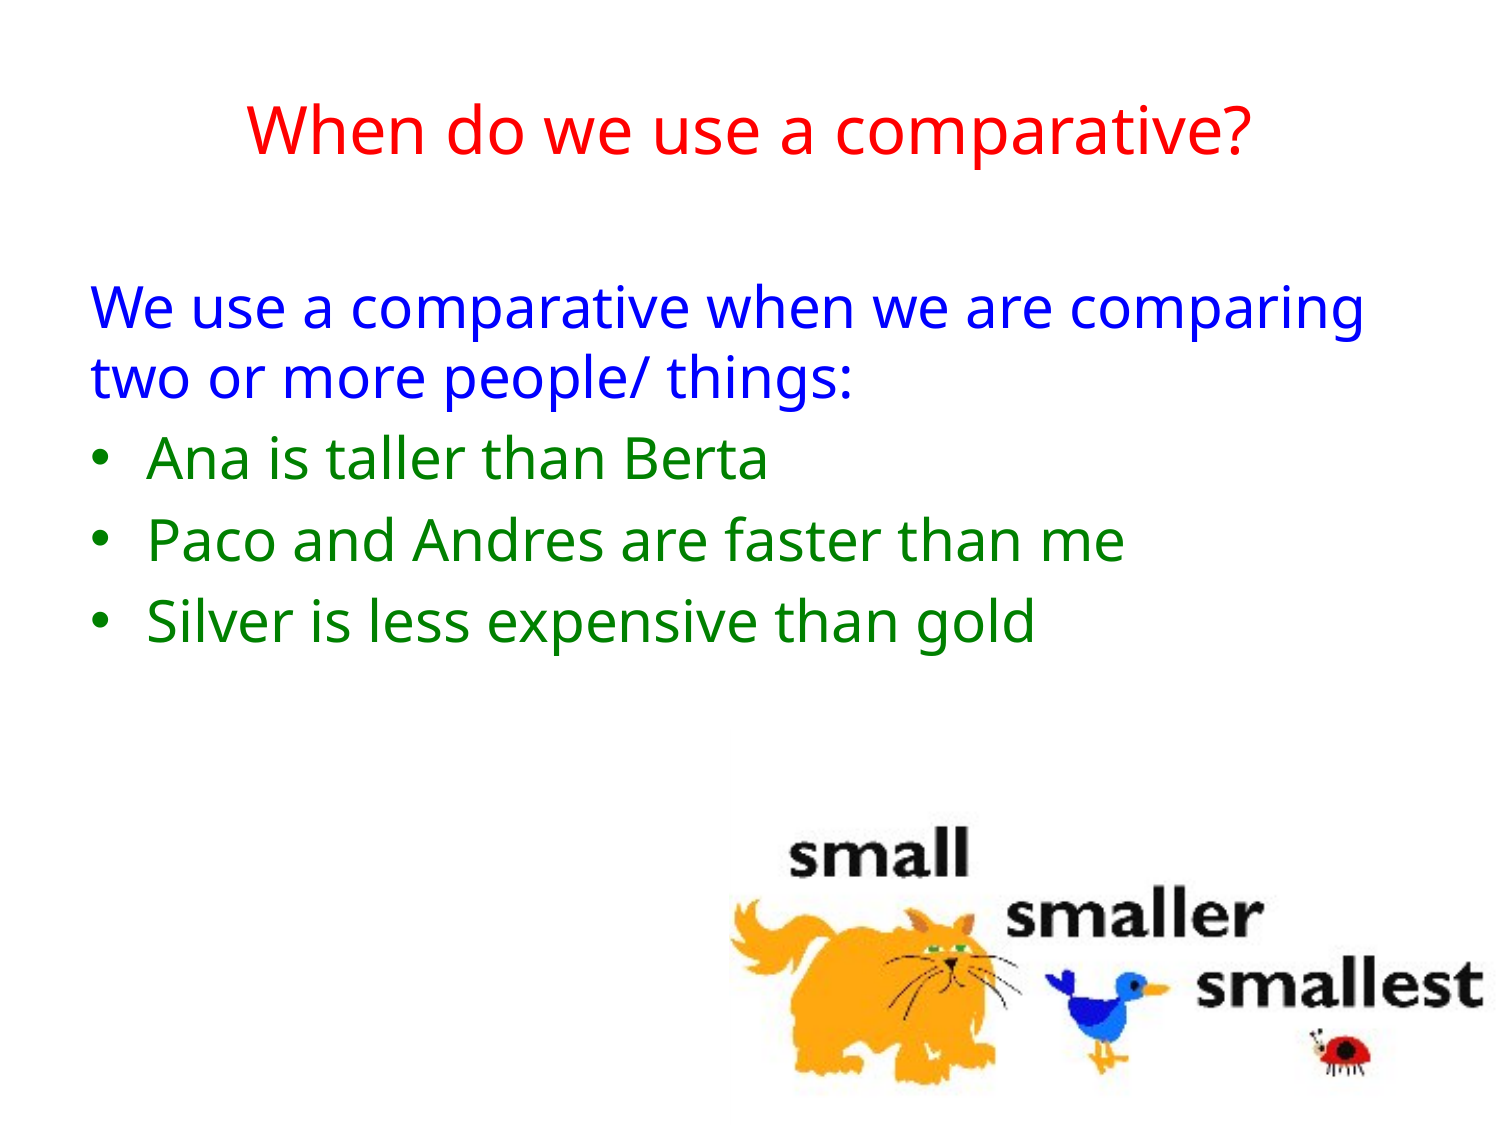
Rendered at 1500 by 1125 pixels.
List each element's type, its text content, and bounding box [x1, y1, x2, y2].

list We use a comparative when we are comparing two or more people/ things: Ana is taller than Berta Paco and Andres are faster than me Silver is less expensive than gold [75, 262, 1425, 1005]
title When do we use a comparative? [75, 45, 1425, 212]
picture [728, 728, 1500, 1125]
